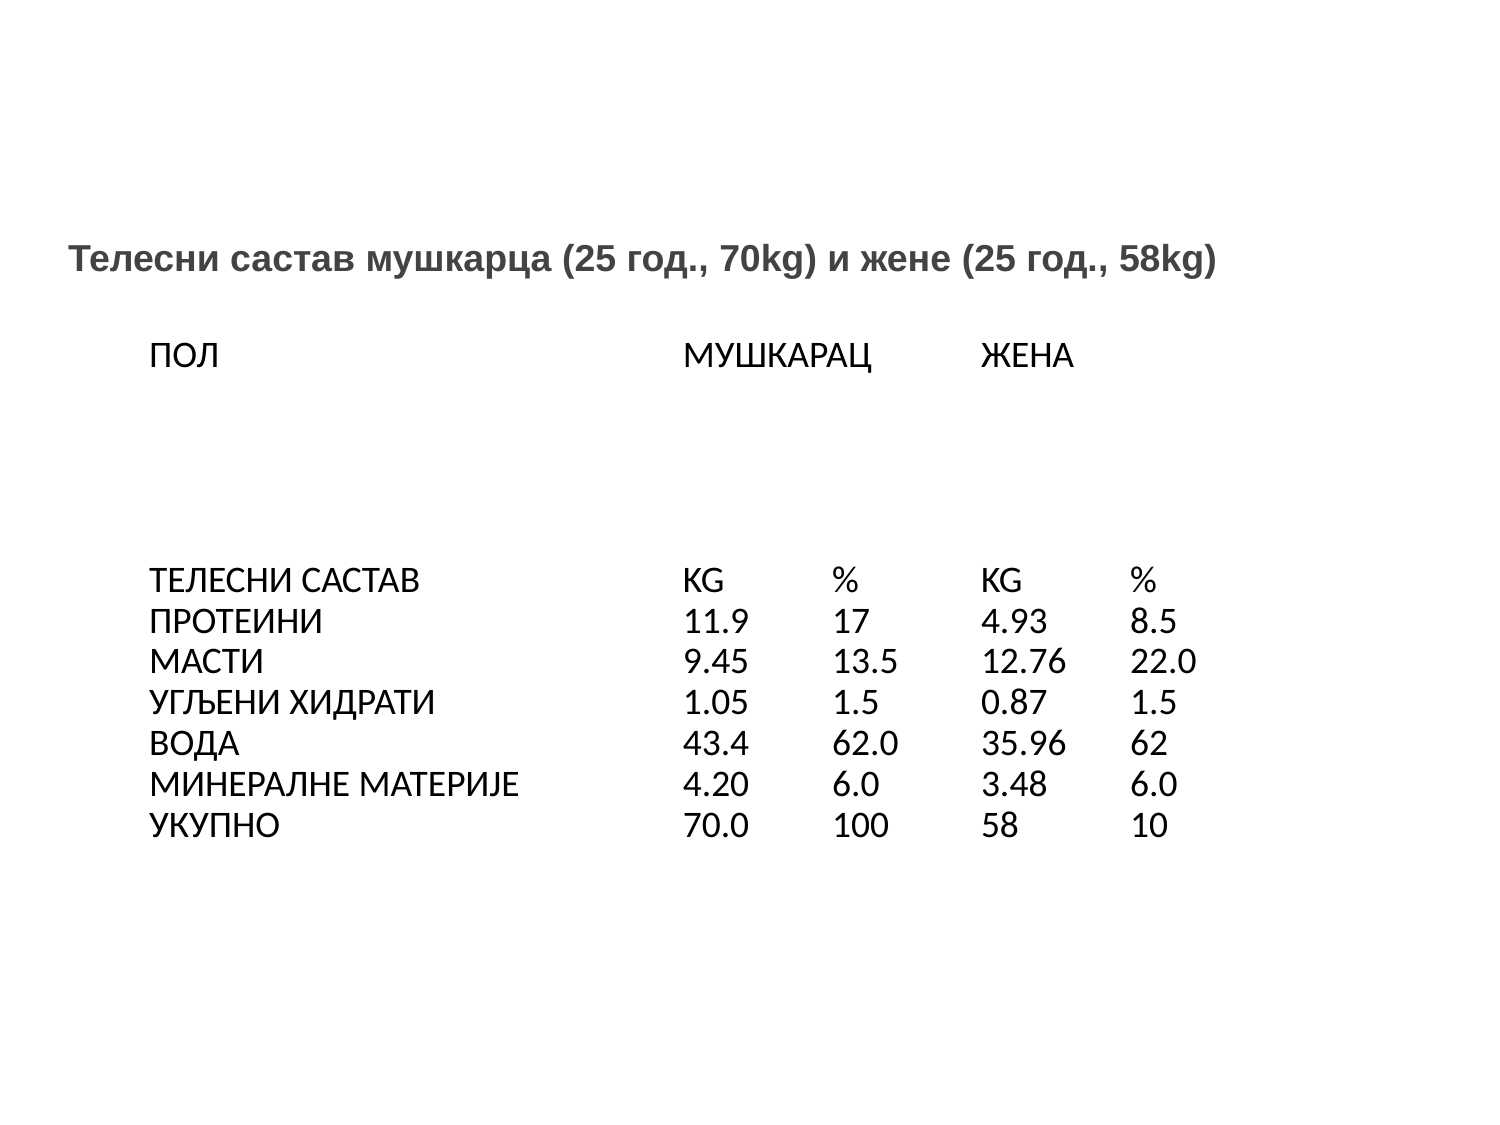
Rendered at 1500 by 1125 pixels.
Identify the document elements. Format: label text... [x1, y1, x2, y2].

table_header ПОЛ [148, 338, 681, 563]
table_cell 70.0 [681, 808, 830, 849]
table_cell % [1129, 563, 1278, 603]
table_cell ВОДА [148, 726, 681, 767]
table_cell ТЕЛЕСНИ САСТАВ [148, 563, 681, 603]
table_cell % [830, 563, 980, 603]
table_cell МИНЕРАЛНЕ МАТЕРИЈЕ [148, 767, 681, 808]
table_cell 4.93 [980, 603, 1129, 644]
table_cell 62.0 [830, 726, 980, 767]
table_header ЖЕНА [980, 338, 1278, 563]
table_cell УКУПНО [148, 808, 681, 849]
table_cell 9.45 [681, 644, 830, 685]
table_cell ПРОТЕИНИ [148, 603, 681, 644]
text_box Телесни састав мушкарца (25 год., 70kg) и жене (25 год., 58kg) [53, 226, 1412, 312]
table_cell 62 [1129, 726, 1278, 767]
table_cell 35.96 [980, 726, 1129, 767]
table_cell 3.48 [980, 767, 1129, 808]
table_cell 0.87 [980, 685, 1129, 726]
table_cell 8.5 [1129, 603, 1278, 644]
table_cell 1.05 [681, 685, 830, 726]
table_cell 6.0 [1129, 767, 1278, 808]
table_cell 1.5 [830, 685, 980, 726]
table_cell 4.20 [681, 767, 830, 808]
table_cell KG [980, 563, 1129, 603]
table_header МУШКАРАЦ [681, 338, 980, 563]
table_cell 11.9 [681, 603, 830, 644]
table_cell УГЉЕНИ ХИДРАТИ [148, 685, 681, 726]
table_cell 12.76 [980, 644, 1129, 685]
table_cell 43.4 [681, 726, 830, 767]
table_cell KG [681, 563, 830, 603]
table_cell 10 [1129, 808, 1278, 849]
table_cell 22.0 [1129, 644, 1278, 685]
table_cell 13.5 [830, 644, 980, 685]
table_cell 100 [830, 808, 980, 849]
table_cell МАСТИ [148, 644, 681, 685]
table_cell 58 [980, 808, 1129, 849]
table_cell 17 [830, 603, 980, 644]
table_cell 6.0 [830, 767, 980, 808]
table_cell 1.5 [1129, 685, 1278, 726]
